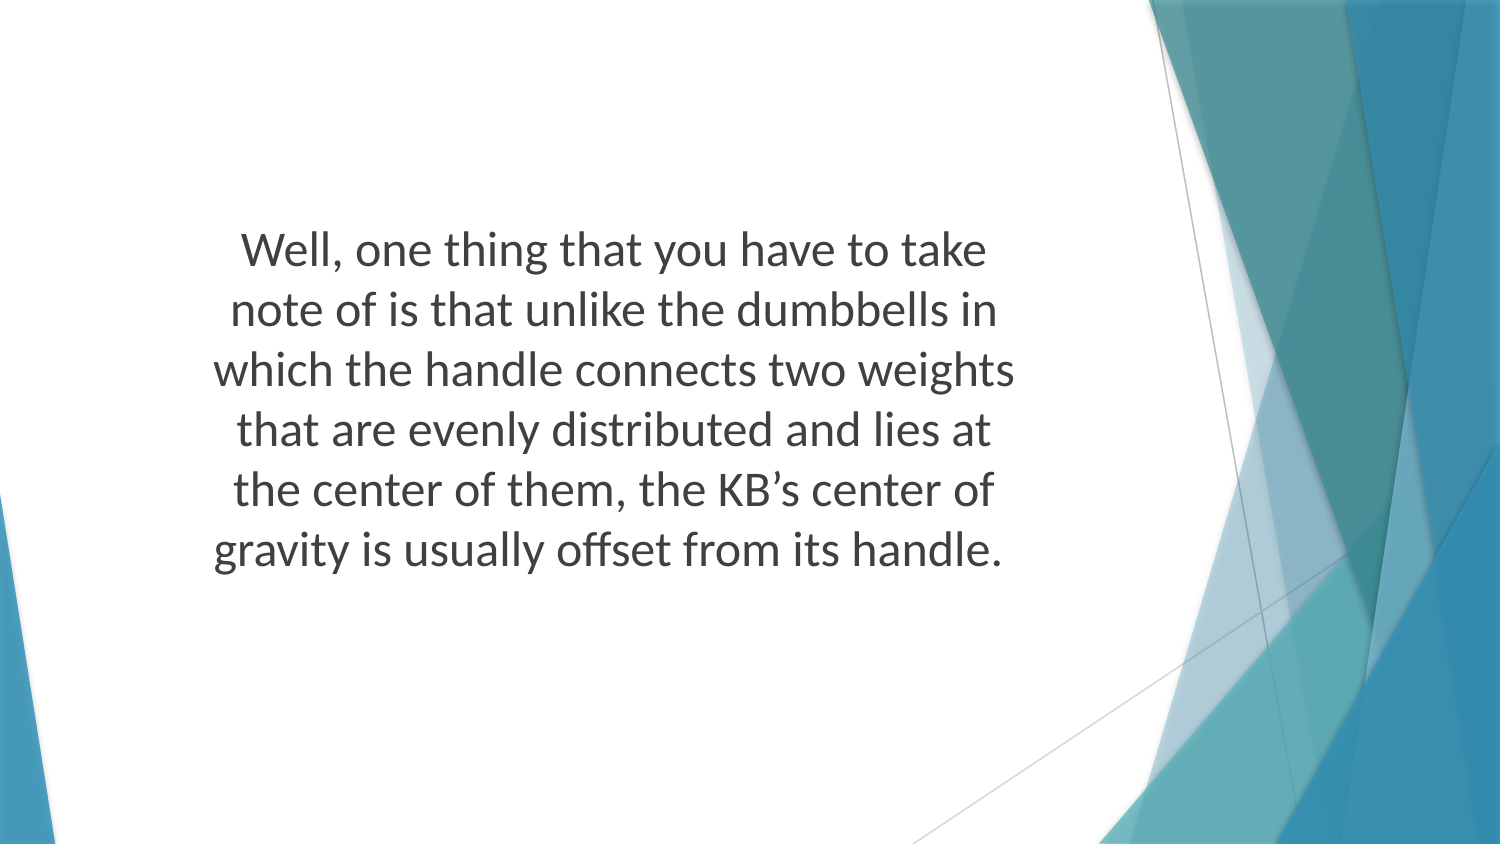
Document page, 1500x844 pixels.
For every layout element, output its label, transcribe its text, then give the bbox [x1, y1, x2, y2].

list Well, one thing that you have to take note of is that unlike the dumbbells in which the handle connects two weights that are evenly distributed and lies at the center of them, the KB’s center of gravity is usually offset from its handle. [194, 209, 1034, 659]
